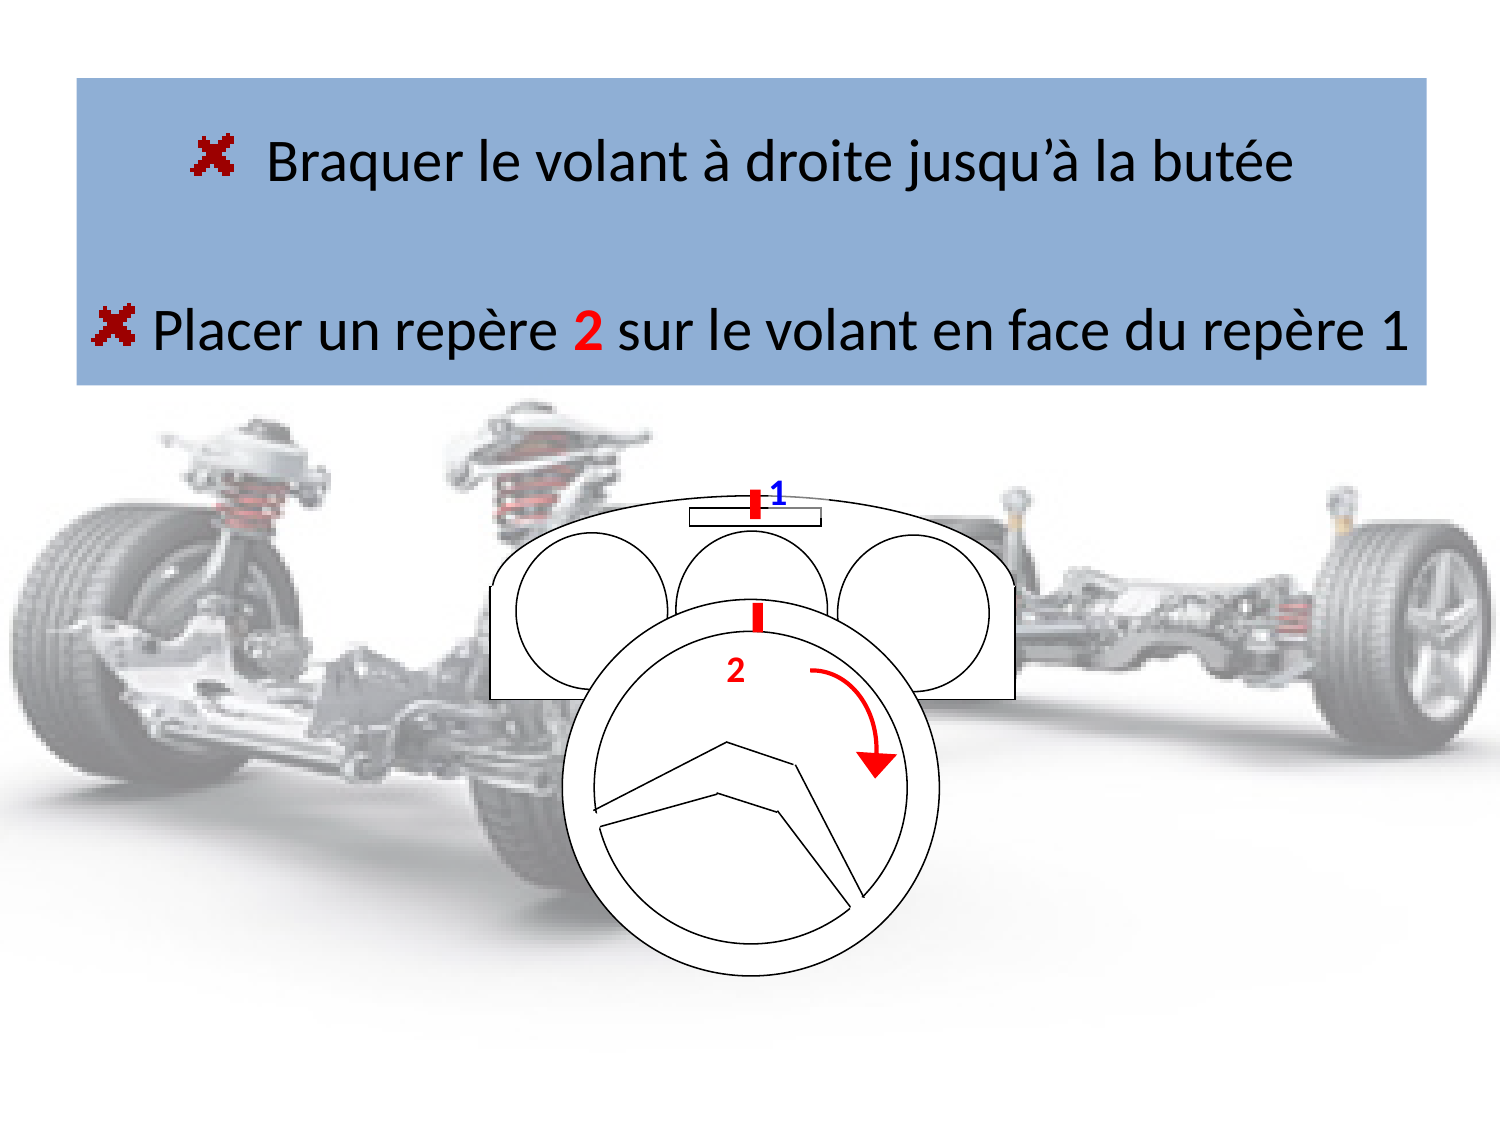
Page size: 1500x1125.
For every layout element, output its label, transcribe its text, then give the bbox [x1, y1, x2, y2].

list Braquer le volant à droite jusqu’à la butée Placer un repère 2 sur le volant en face du repère 1 [76, 78, 1427, 386]
picture [190, 133, 238, 180]
picture [91, 303, 139, 350]
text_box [489, 467, 1016, 977]
